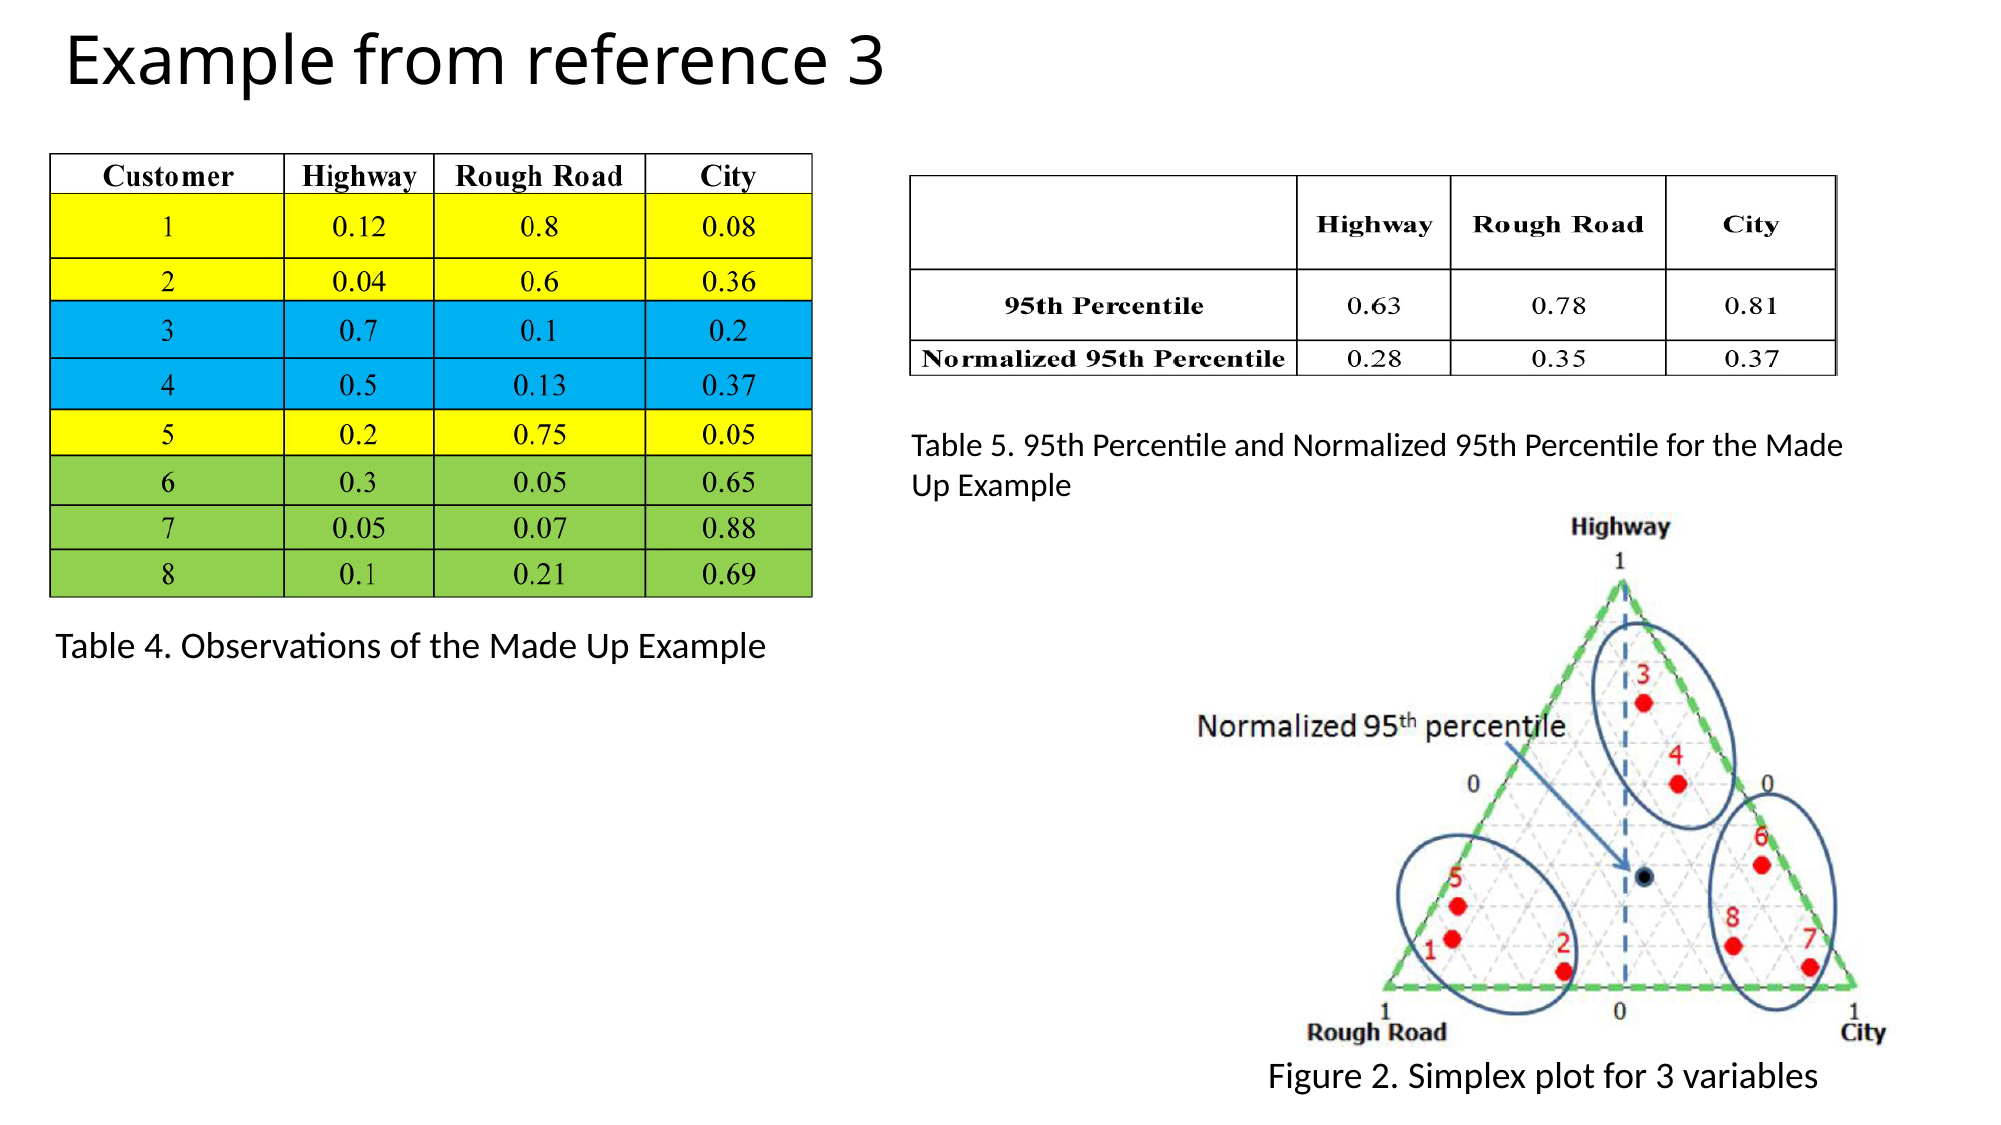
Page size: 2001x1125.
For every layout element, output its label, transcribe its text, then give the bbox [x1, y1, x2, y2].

text_box Table 5. 95th Percentile and Normalized 95th Percentile for the Made Up Example [896, 416, 1897, 511]
picture [909, 175, 1838, 376]
text_box Figure 2. Simplex plot for 3 variables [1253, 1048, 1835, 1104]
picture [1192, 512, 1906, 1048]
text_box Table 4. Observations of the Made Up Example [40, 613, 783, 674]
title Example from reference 3 [49, 18, 1775, 107]
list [49, 153, 813, 598]
